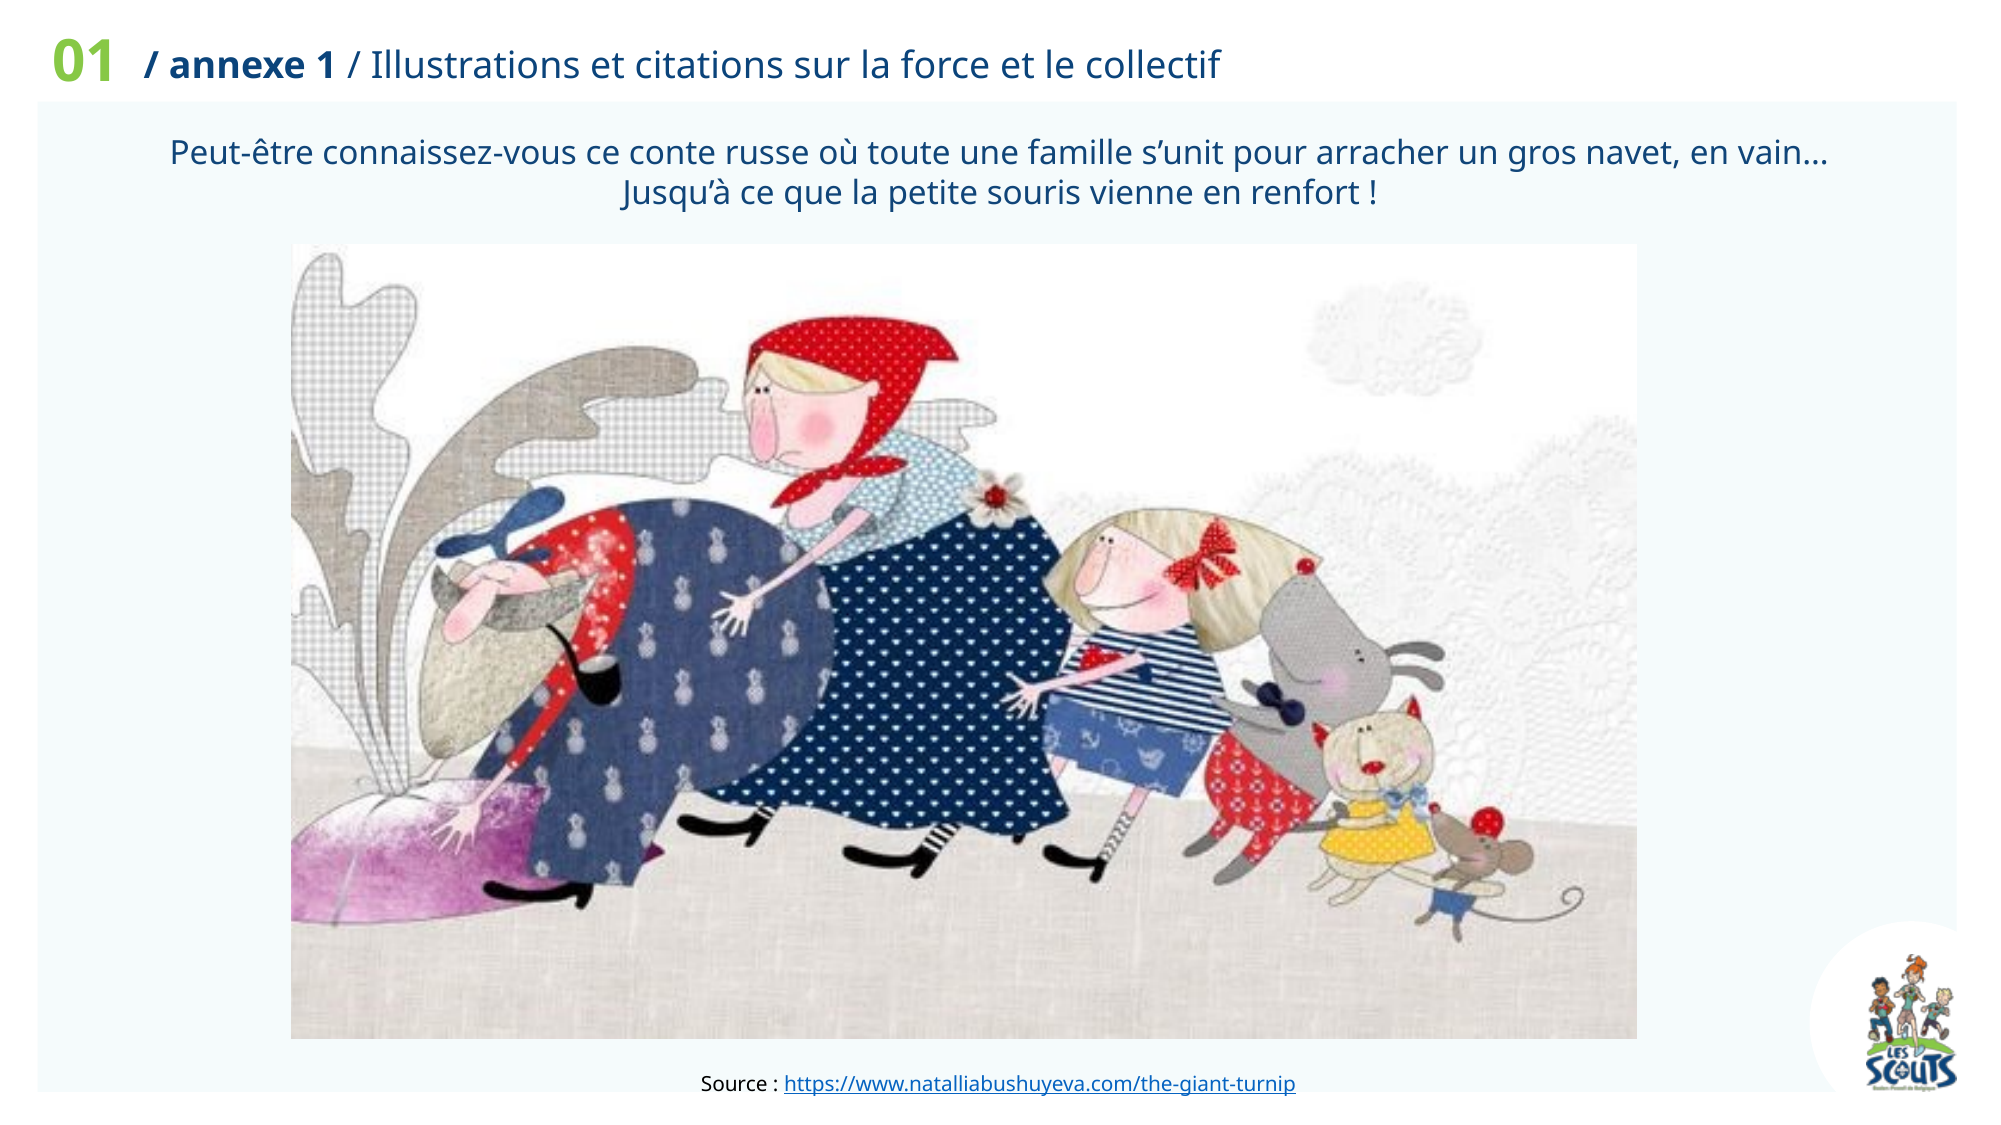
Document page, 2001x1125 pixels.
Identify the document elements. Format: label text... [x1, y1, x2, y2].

text_box / annexe 1 / Illustrations et citations sur la force et le collectif [151, 33, 1310, 94]
text_box Peut-être connaissez-vous ce conte russe où toute une famille s’unit pour arracher un gros navet, en vain… Jusqu’à ce que la petite souris vienne en renfort ! [54, 123, 1947, 219]
picture [1866, 954, 1957, 1092]
text_box 01 [37, 15, 151, 101]
text_box Source : https://www.natalliabushuyeva.com/the-giant-turnip [686, 1062, 1316, 1106]
picture [291, 244, 1637, 1039]
